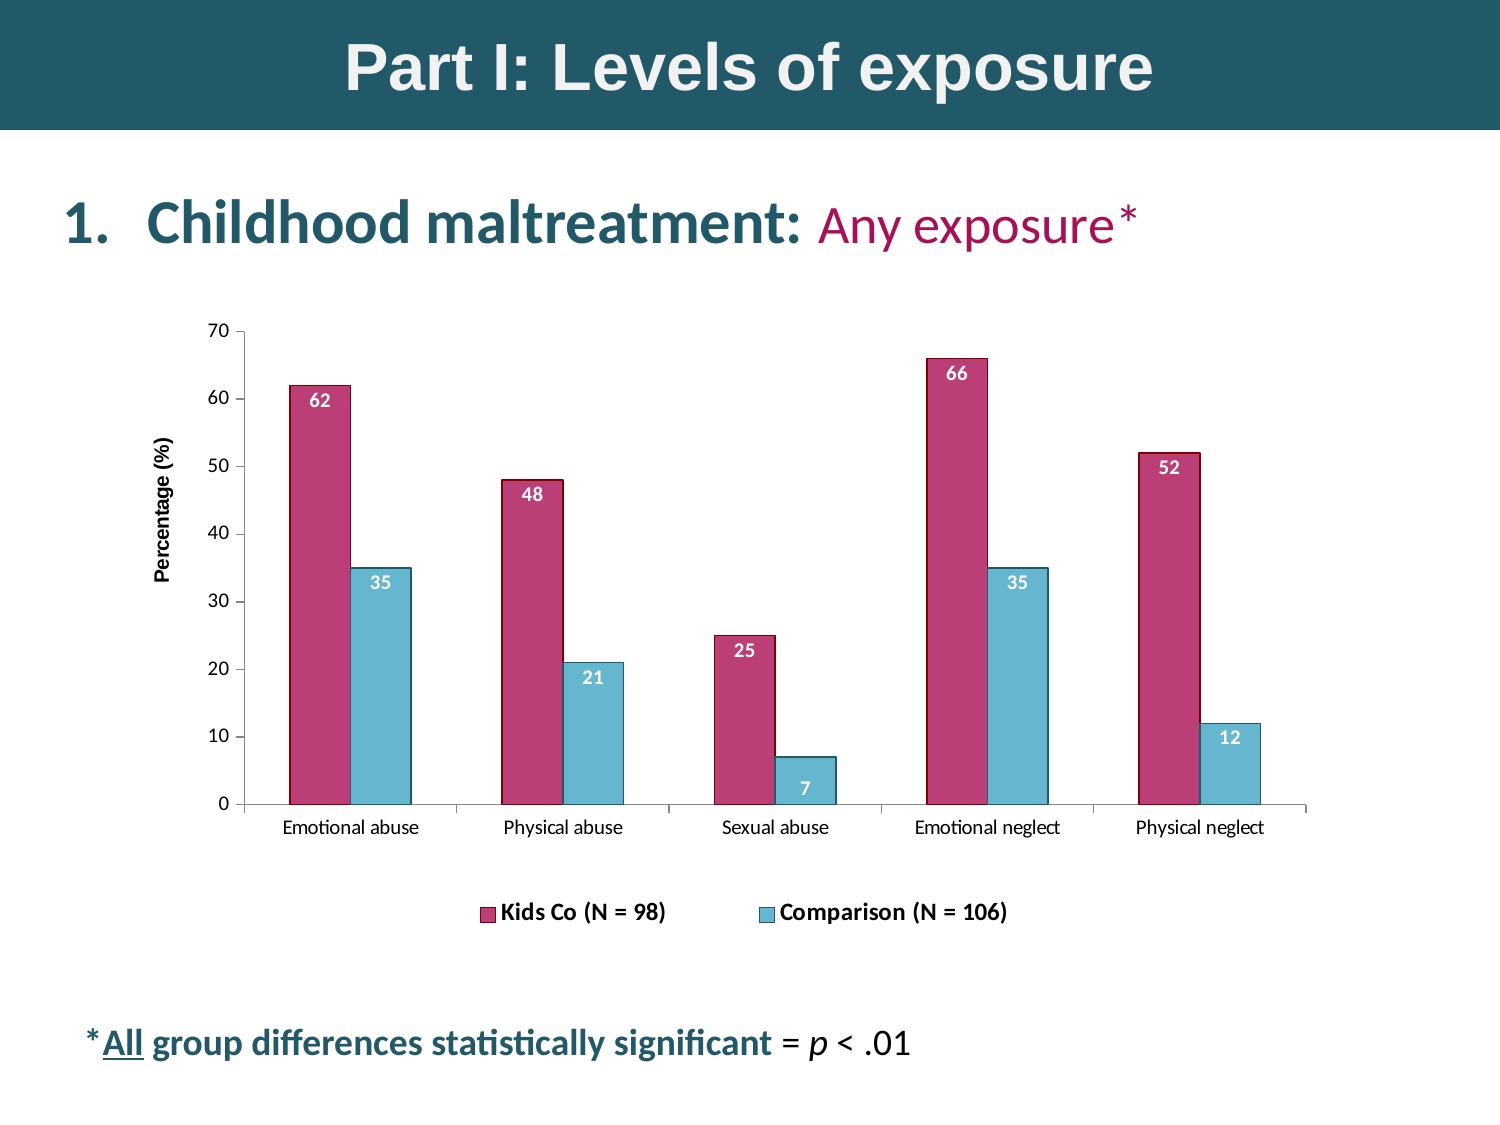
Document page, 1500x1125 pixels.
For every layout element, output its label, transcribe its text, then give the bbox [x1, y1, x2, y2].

text_box *All group differences statistically significant = p < .01 [68, 1010, 1159, 1071]
text_box Childhood maltreatment: Any exposure* [48, 173, 1355, 263]
text_box Part I: Levels of exposure [0, 0, 1500, 130]
chart [118, 297, 1394, 963]
